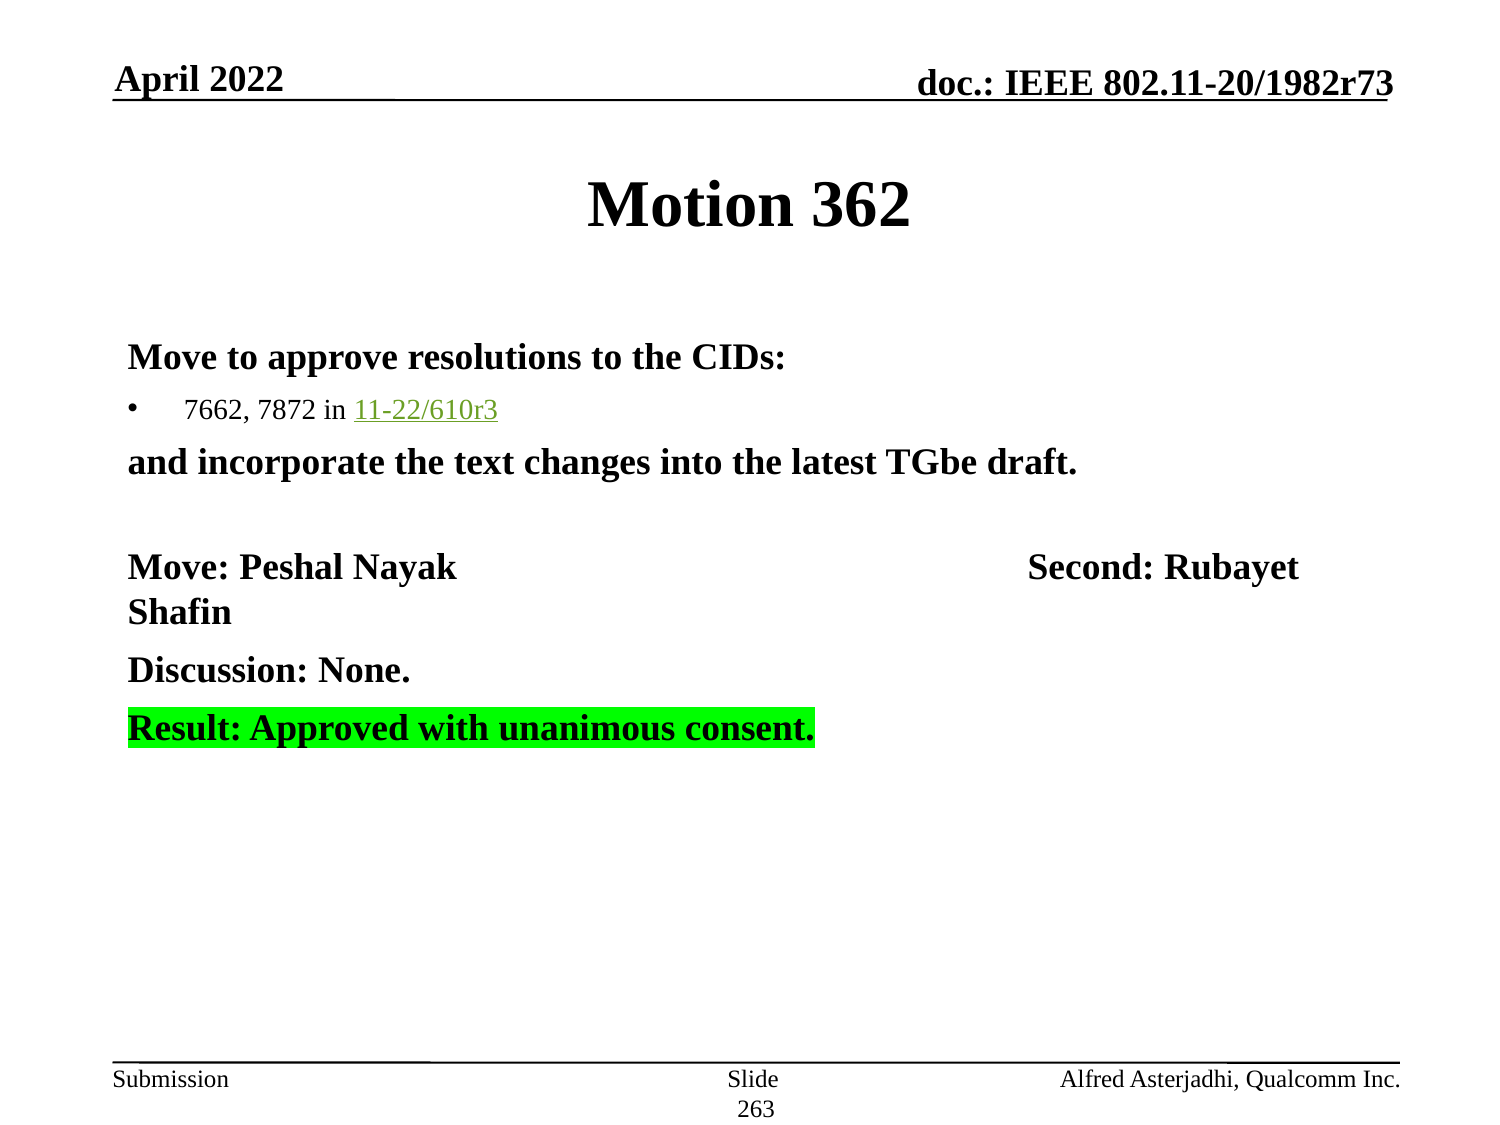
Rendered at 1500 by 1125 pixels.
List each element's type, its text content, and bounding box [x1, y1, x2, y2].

slide_number Slide 263 [712, 1061, 800, 1123]
list Move to approve resolutions to the CIDs: 7662, 7872 in 11-22/610r3 and incorporate the text changes into the latest TGbe draft. Move: Peshal Nayak Second: Rubayet Shafin Discussion: None. Result: Approved with unanimous consent. [112, 324, 1388, 1000]
footer Alfred Asterjadhi, Qualcomm Inc. [878, 1061, 1402, 1093]
title Motion 362 [112, 112, 1388, 288]
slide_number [114, 54, 423, 100]
